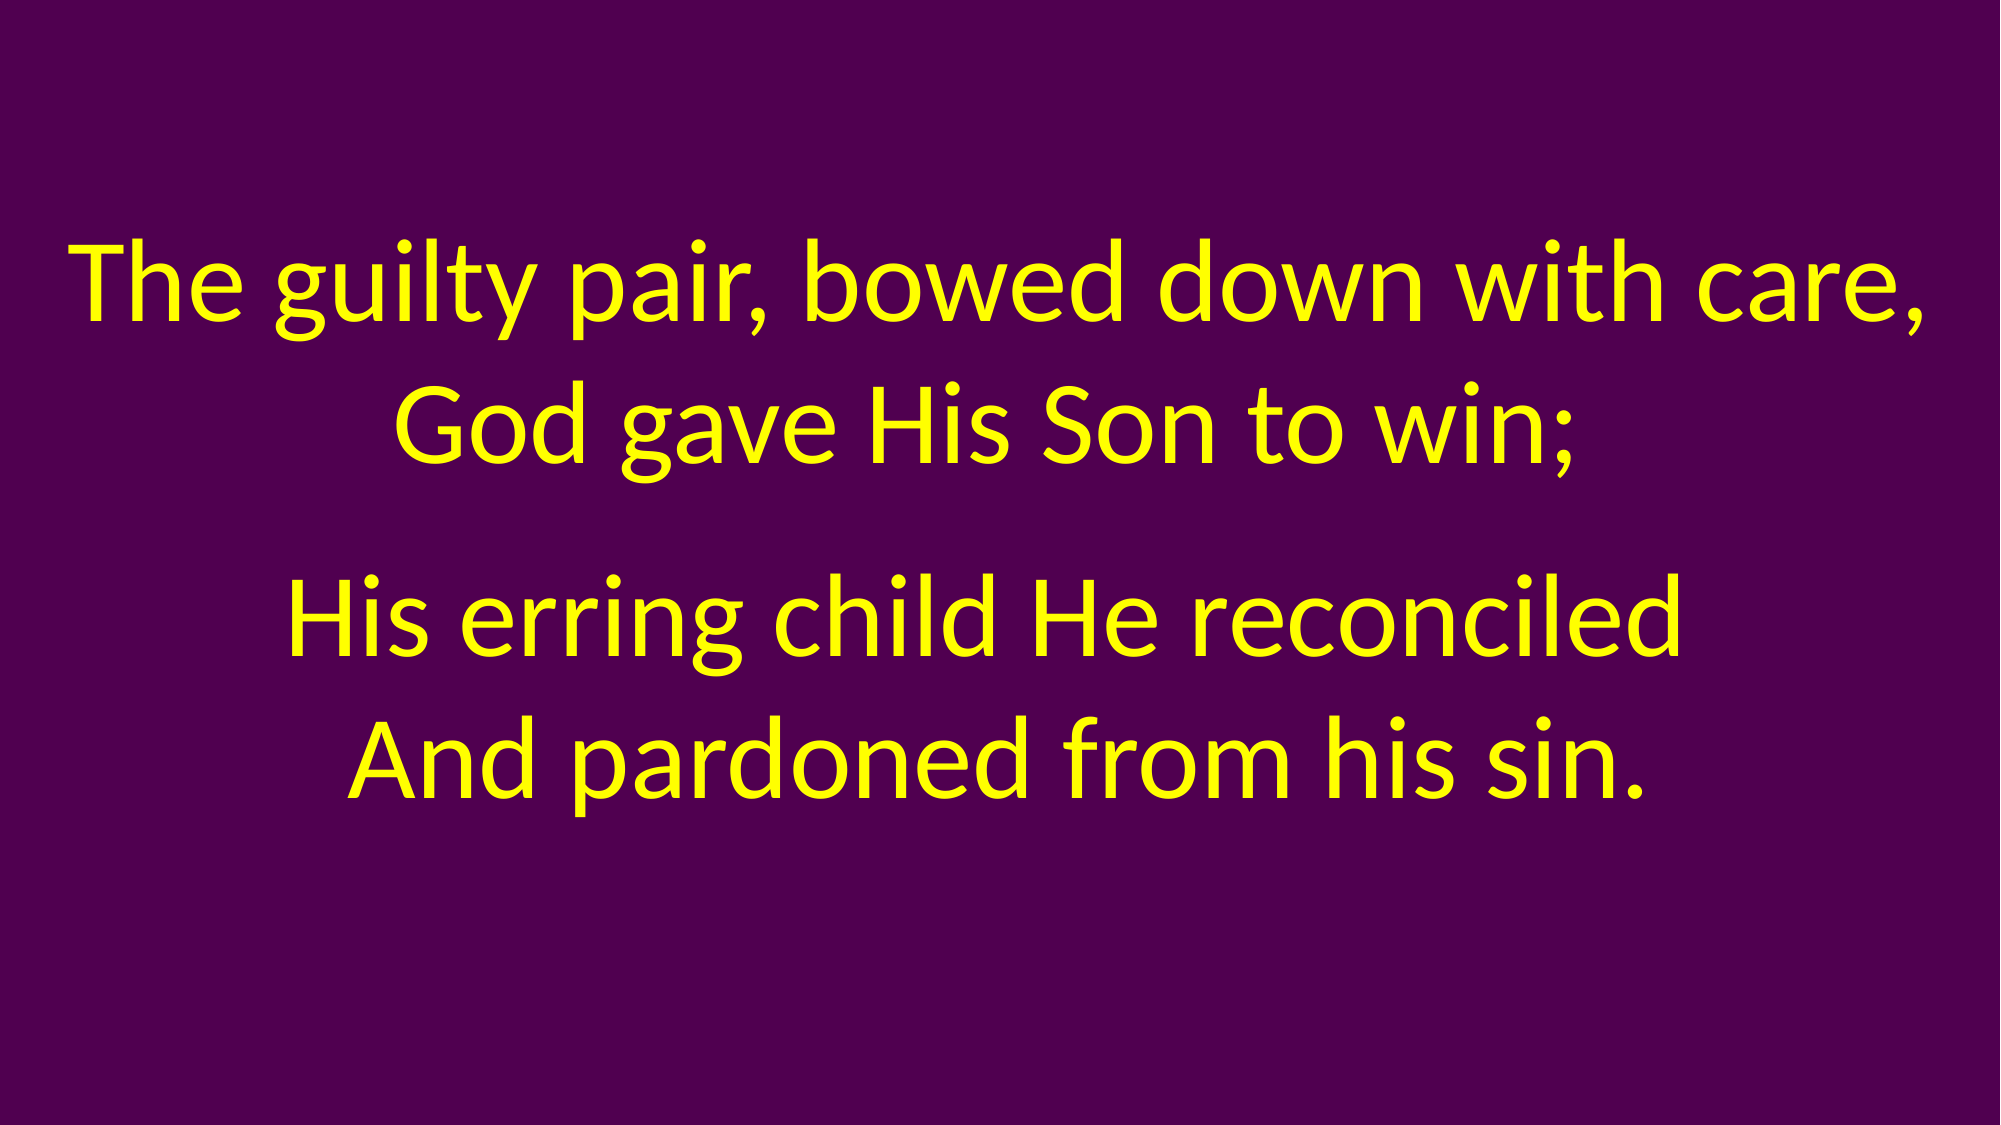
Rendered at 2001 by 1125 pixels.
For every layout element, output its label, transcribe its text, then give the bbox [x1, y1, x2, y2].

text_box The guilty pair, bowed down with care, God gave His Son to win; His erring child He reconciled And pardoned from his sin. [0, 195, 2000, 830]
